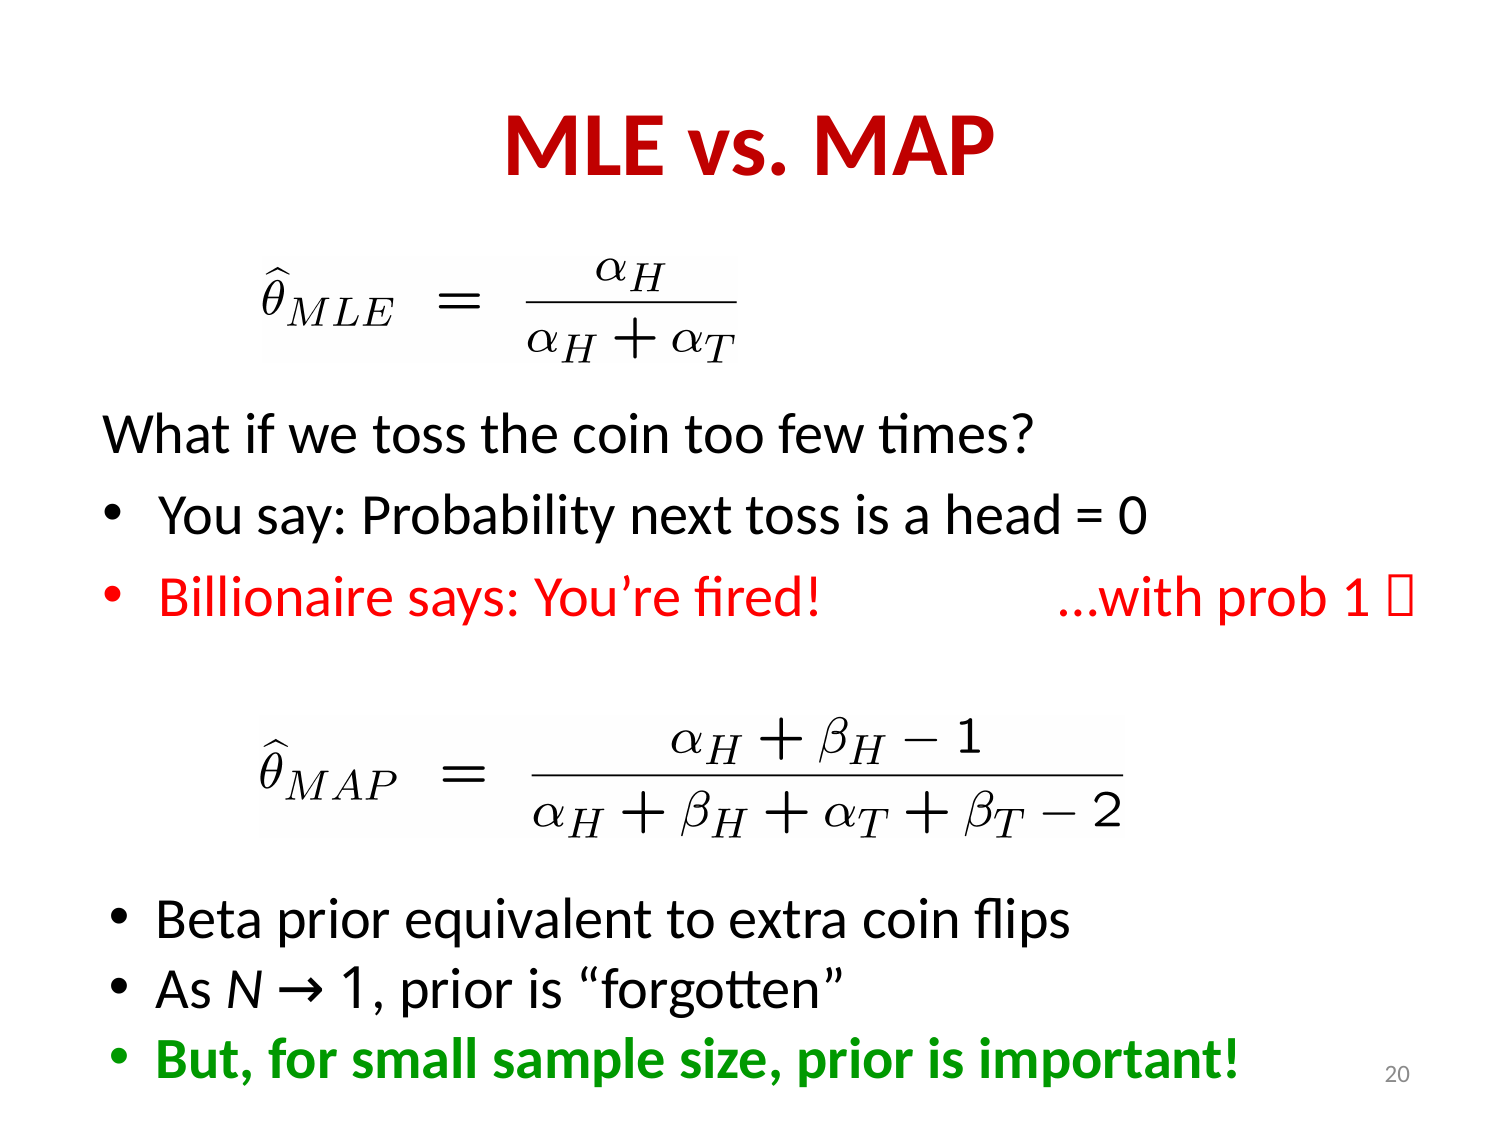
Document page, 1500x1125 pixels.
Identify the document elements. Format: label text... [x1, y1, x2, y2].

text_box Beta prior equivalent to extra coin flips As N → 1, prior is “forgotten” But, for small sample size, prior is important! [94, 872, 1258, 1098]
picture [259, 715, 1126, 838]
slide_number 20 [1074, 1042, 1425, 1103]
text_box What if we toss the coin too few times? You say: Probability next toss is a head = 0 Billionaire says: You’re fired! …with prob 1  [87, 387, 1450, 636]
title MLE vs. MAP [75, 45, 1425, 233]
picture [262, 255, 738, 363]
